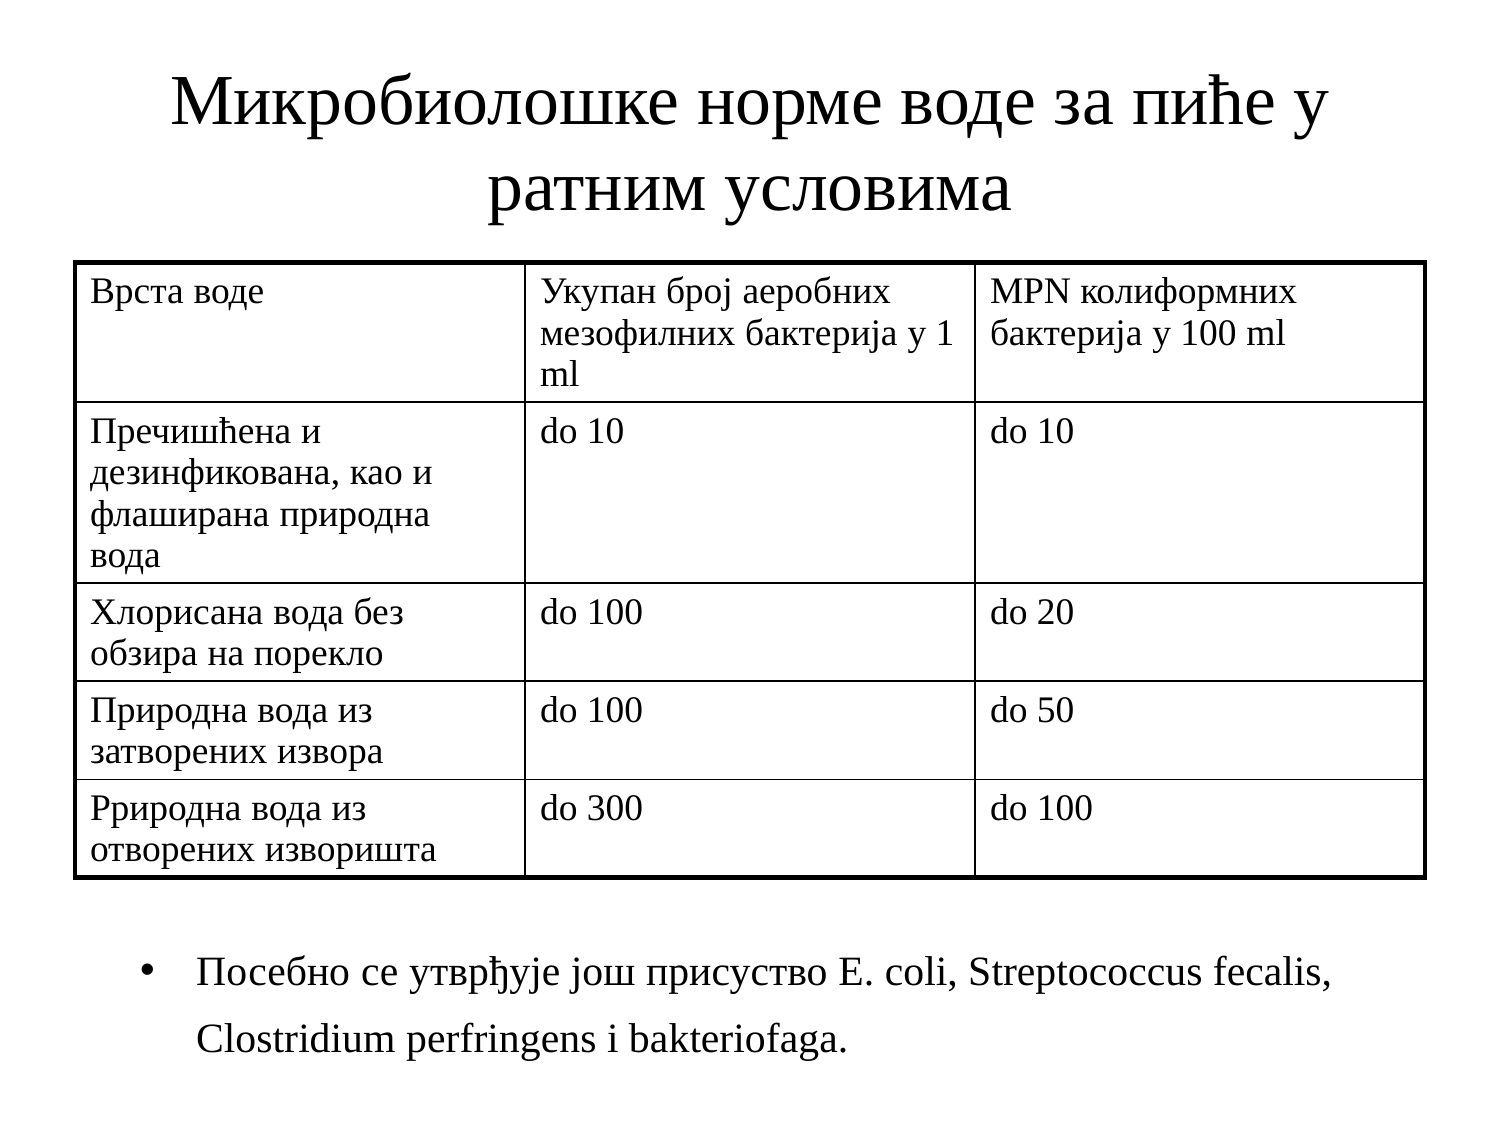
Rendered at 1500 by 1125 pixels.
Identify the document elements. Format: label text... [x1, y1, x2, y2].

table_header MPN колифoрмних бактерија у 100 ml [976, 265, 1423, 401]
table_cell Пречишћена и дезинфикована, као и флаширана природна вода [77, 403, 524, 582]
table_cell do 50 [976, 682, 1423, 779]
table_cell Природна вода из затворених извора [77, 682, 524, 779]
table_cell do 300 [526, 780, 974, 875]
table_header Врста воде [77, 265, 524, 401]
table_cell do 20 [976, 584, 1423, 680]
table_cell Хлорисана вода без обзира на порекло [77, 584, 524, 680]
table_cell do 10 [976, 403, 1423, 582]
table_cell do 100 [976, 780, 1423, 875]
list Посебно се утврђује још присуство E. coli, Streptococcus fecalis, Clostridium perfringens i bakteriofaga. [125, 875, 1400, 1125]
table_cell do 100 [526, 584, 974, 680]
table_cell Pриродна вода из отворених изворишта [77, 780, 524, 875]
table_header Укупан број аеробних мезофилних бактерија у 1 ml [526, 265, 974, 401]
title Микробиолошке норме воде за пиће у ратним условима [75, 45, 1425, 233]
table_cell do 100 [526, 682, 974, 779]
table_cell do 10 [526, 403, 974, 582]
